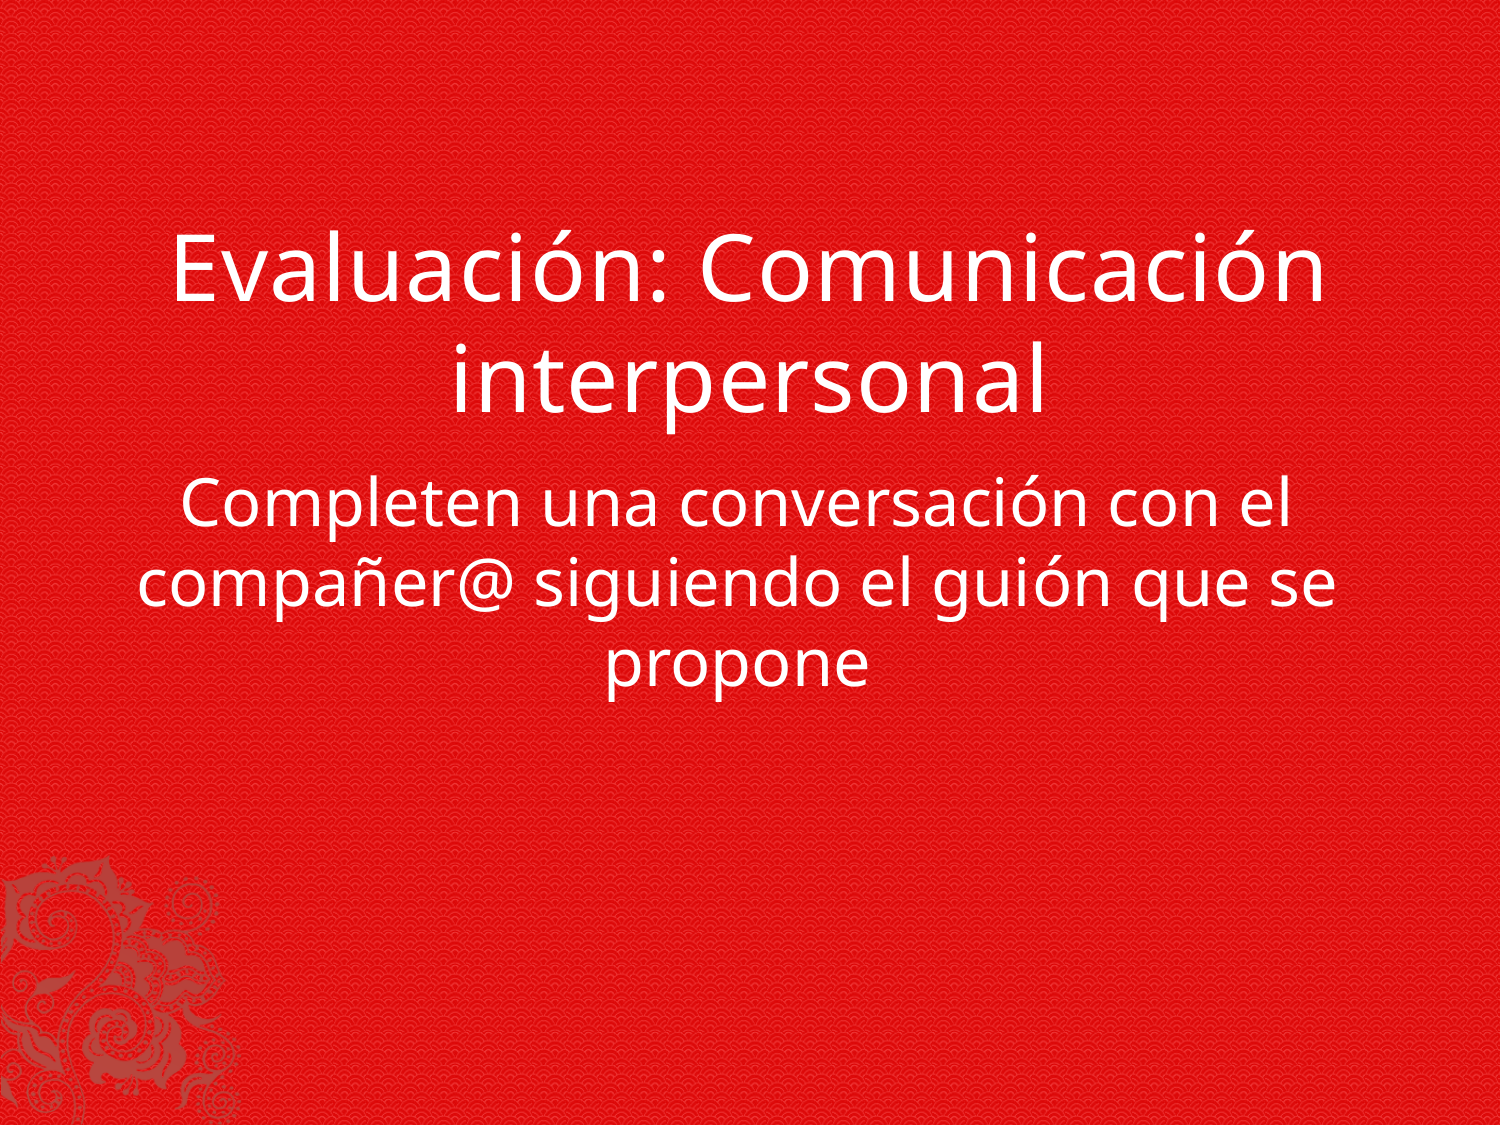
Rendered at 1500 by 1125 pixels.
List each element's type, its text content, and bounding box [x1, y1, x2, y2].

subtitle Completen una conversación con el compañer@ siguiendo el guión que se propone [75, 452, 1400, 739]
title Evaluación: Comunicación interpersonal [112, 199, 1388, 441]
